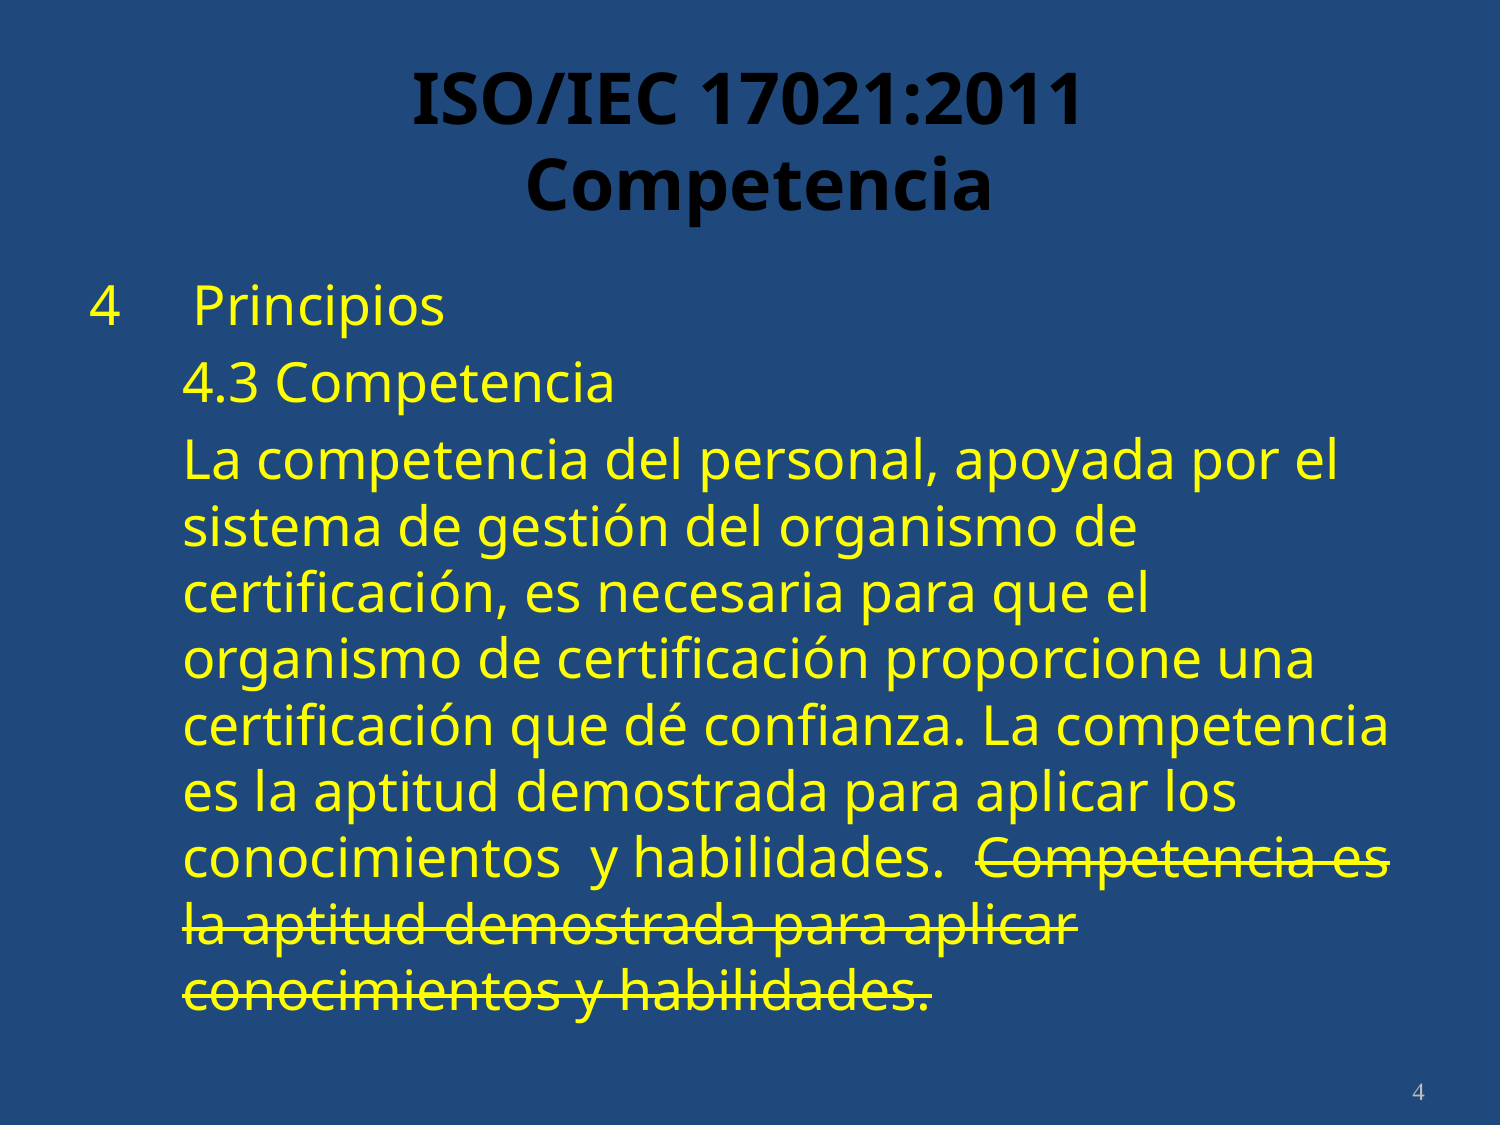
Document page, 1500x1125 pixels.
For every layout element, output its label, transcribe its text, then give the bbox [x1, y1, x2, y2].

slide_number 4 [1299, 1052, 1425, 1113]
title ISO/IEC 17021:2011 Competencia [75, 45, 1425, 233]
list 4 Principios 4.3 Competencia La competencia del personal, apoyada por el sistema de gestión del organismo de certificación, es necesaria para que el organismo de certificación proporcione una certificación que dé confianza. La competencia es la aptitud demostrada para aplicar los conocimientos y habilidades. Competencia es la aptitud demostrada para aplicar conocimientos y habilidades. [75, 262, 1425, 1035]
